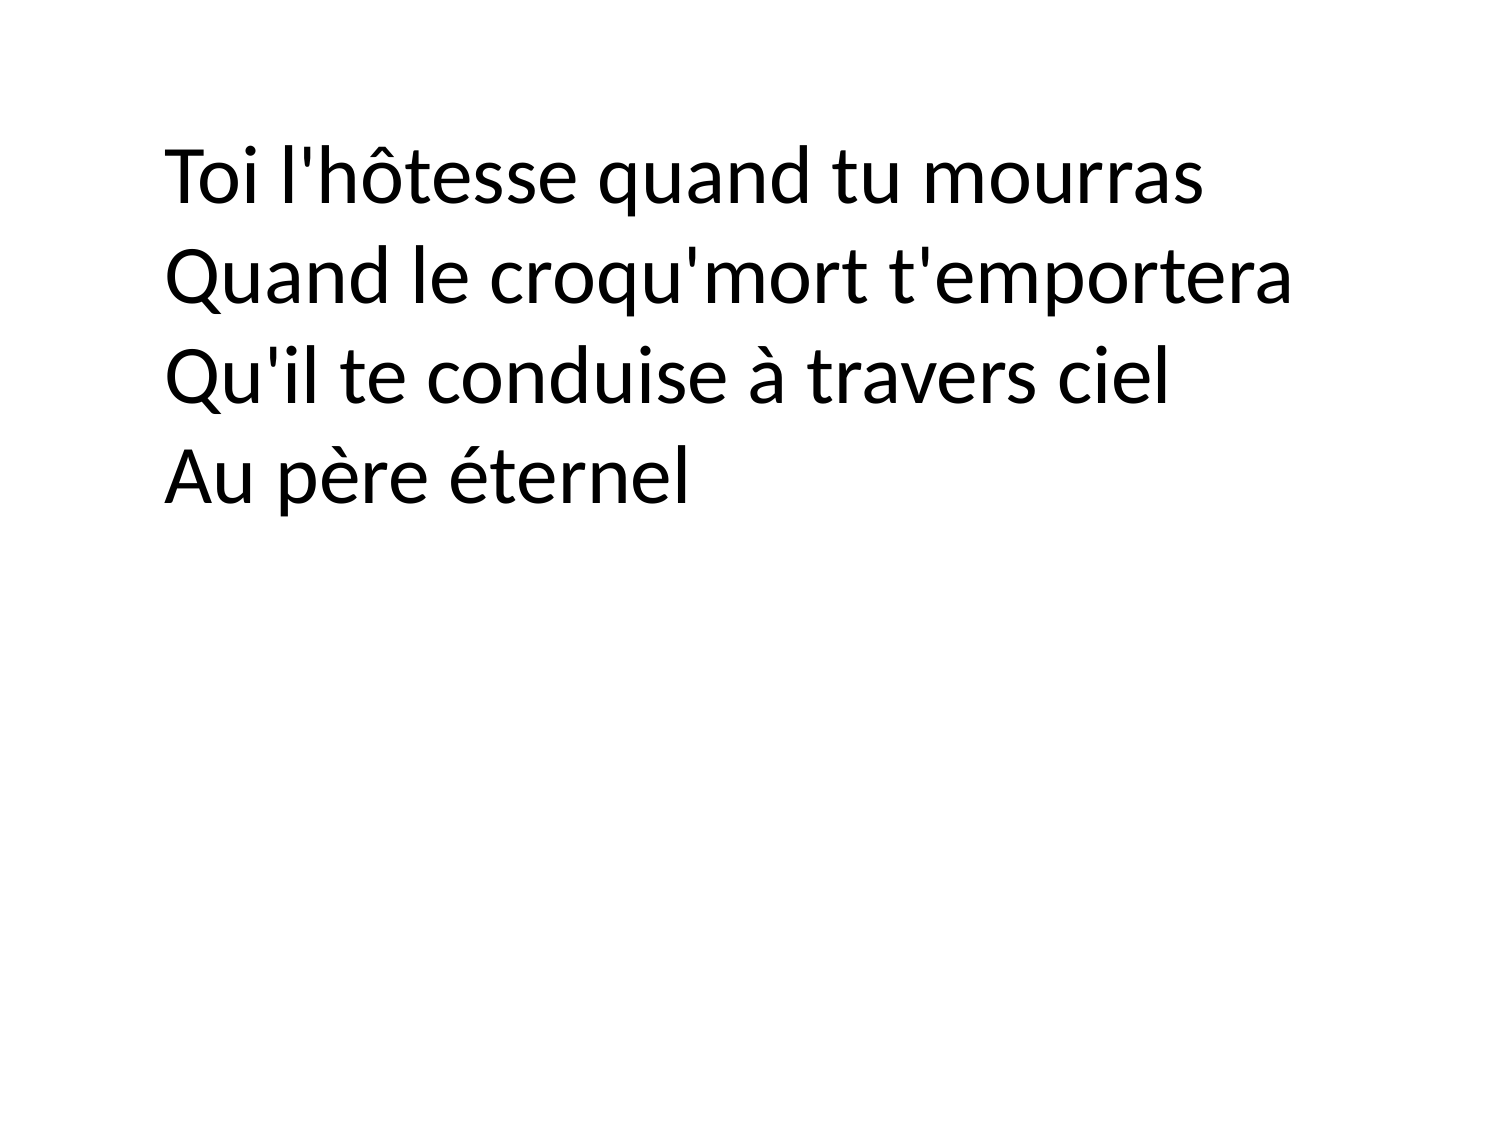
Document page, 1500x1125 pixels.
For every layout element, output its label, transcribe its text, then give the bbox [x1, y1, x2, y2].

text_box Toi l'hôtesse quand tu mourras Quand le croqu'mort t'emportera Qu'il te conduise à travers ciel Au père éternel [150, 112, 1500, 528]
